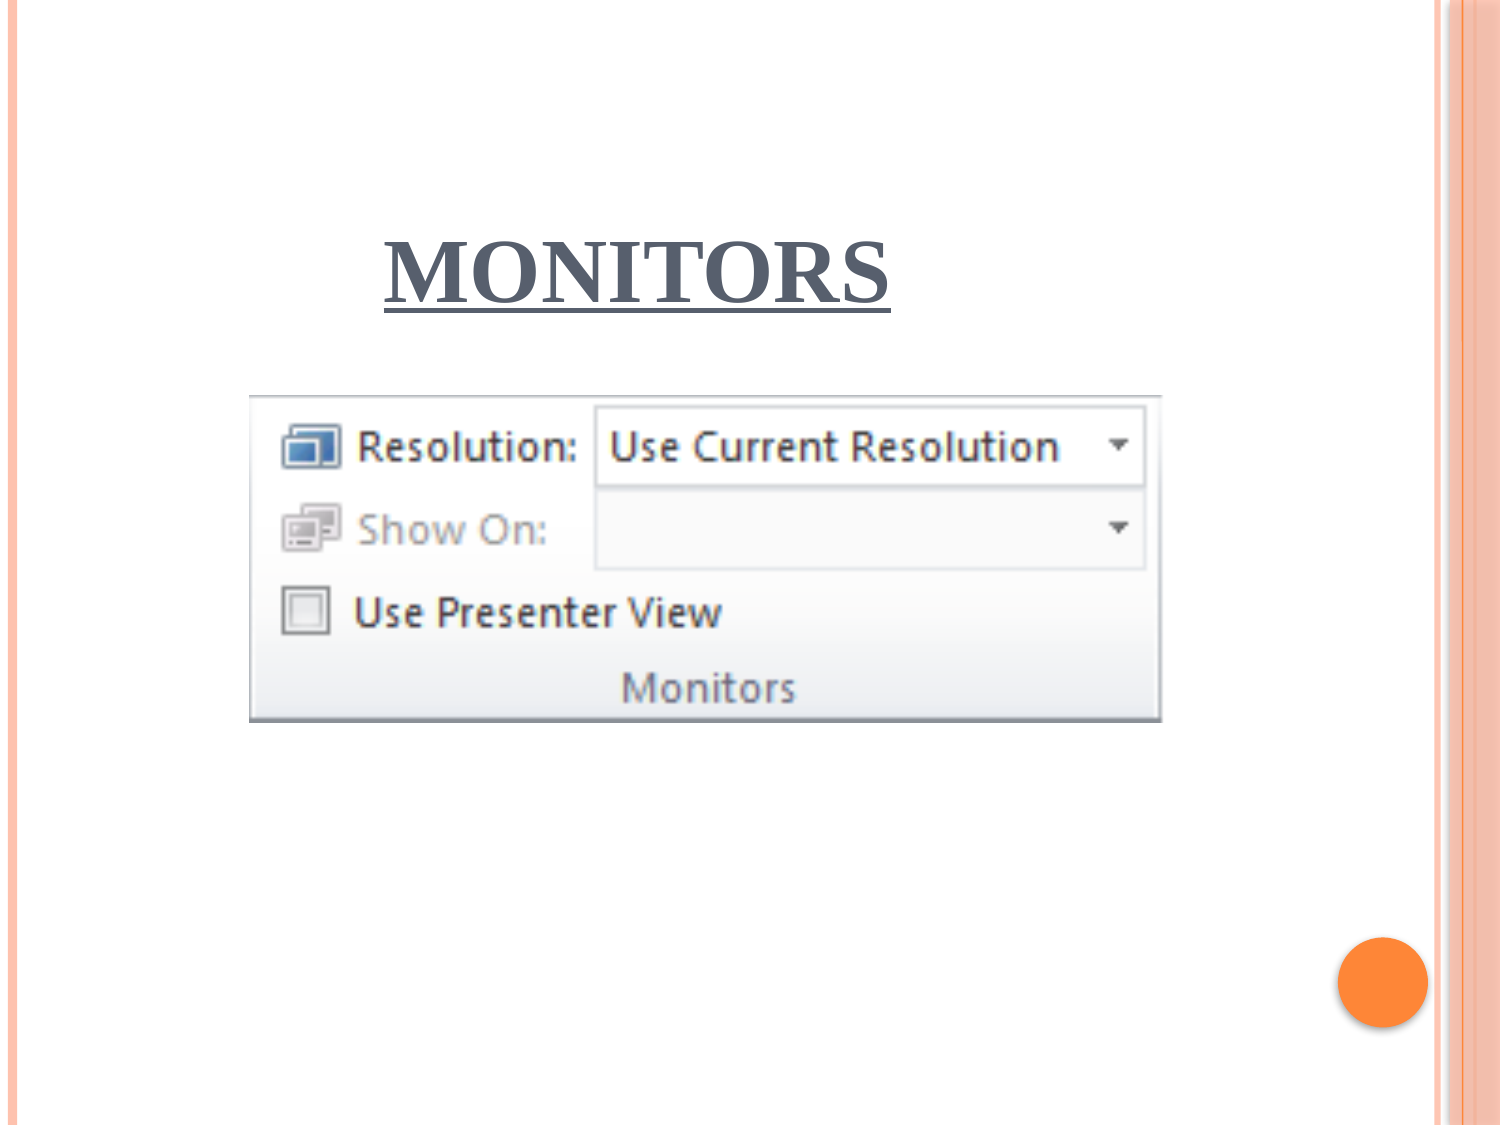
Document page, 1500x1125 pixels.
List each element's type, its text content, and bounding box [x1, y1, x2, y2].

picture [249, 394, 1168, 723]
title MONITORS [0, 87, 1275, 329]
